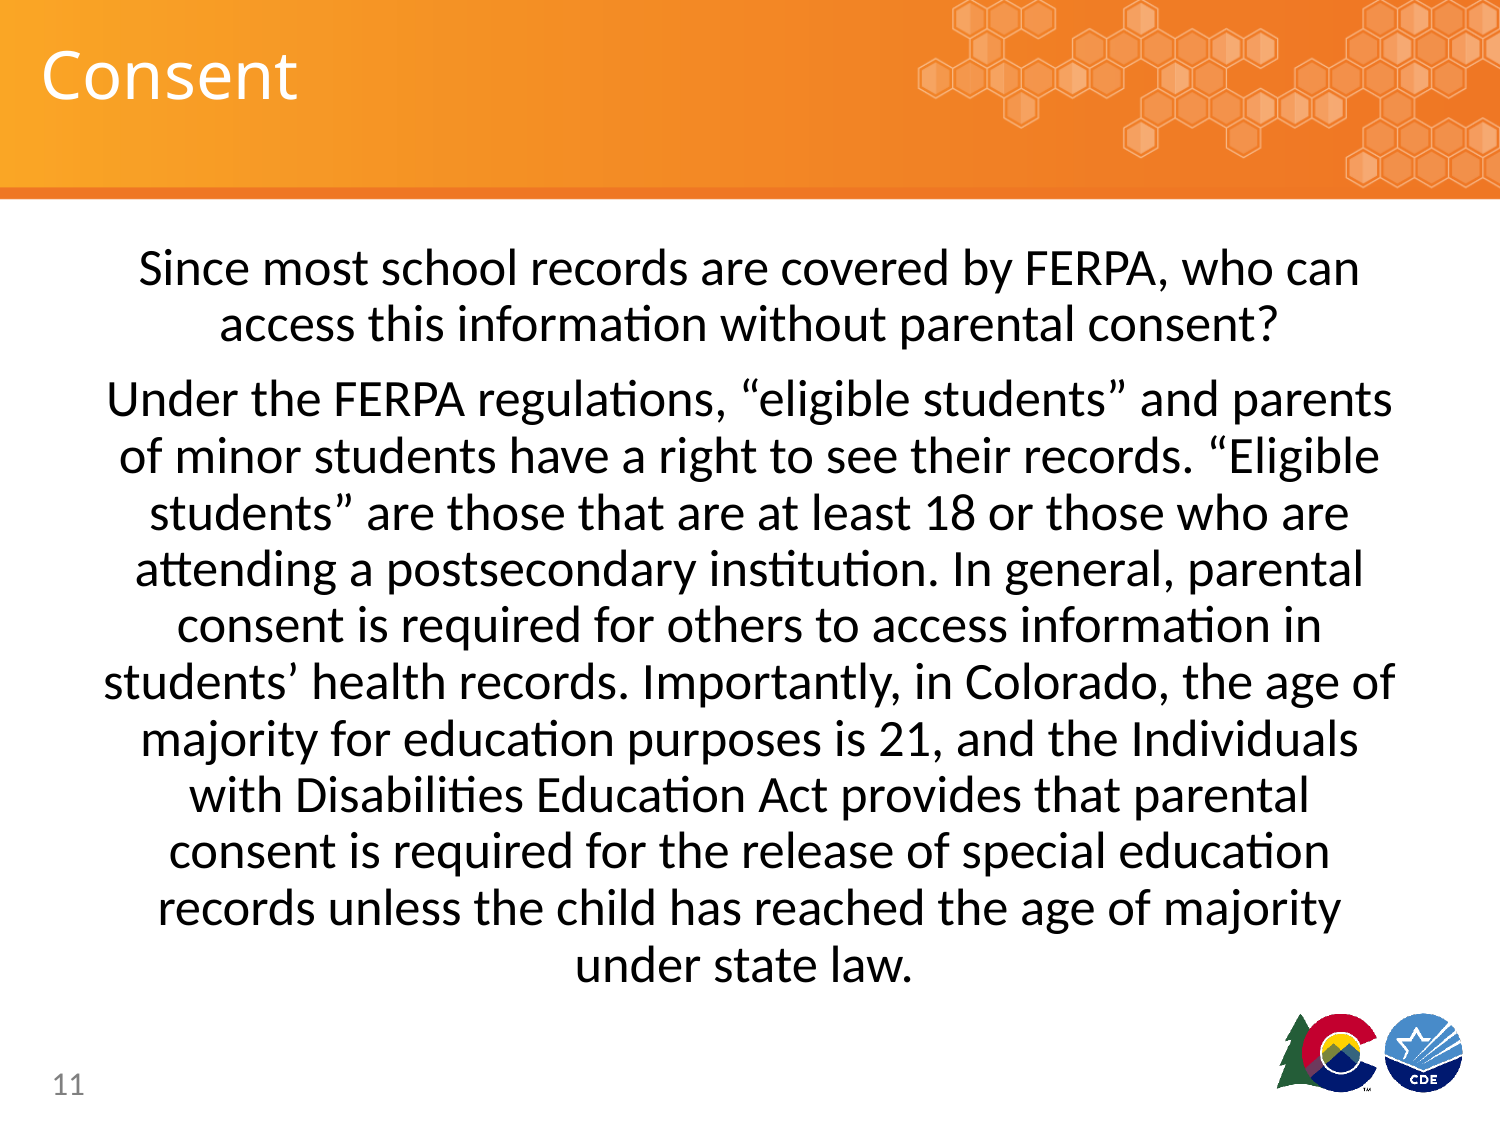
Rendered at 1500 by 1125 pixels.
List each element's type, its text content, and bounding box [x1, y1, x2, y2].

picture [1275, 1012, 1463, 1093]
title Consent [40, 41, 1038, 166]
picture [0, 0, 1500, 200]
slide_number 11 [36, 1054, 375, 1115]
list Since most school records are covered by FERPA, who can access this information without parental consent? Under the FERPA regulations, “eligible students” and parents of minor students have a right to see their records. “Eligible students” are those that are at least 18 or those who are attending a postsecondary institution. In general, parental consent is required for others to access information in students’ health records. Importantly, in Colorado, the age of majority for education purposes is 21, and the Individuals with Disabilities Education Act provides that parental consent is required for the release of special education records unless the child has reached the age of majority under state law. [103, 239, 1397, 1002]
